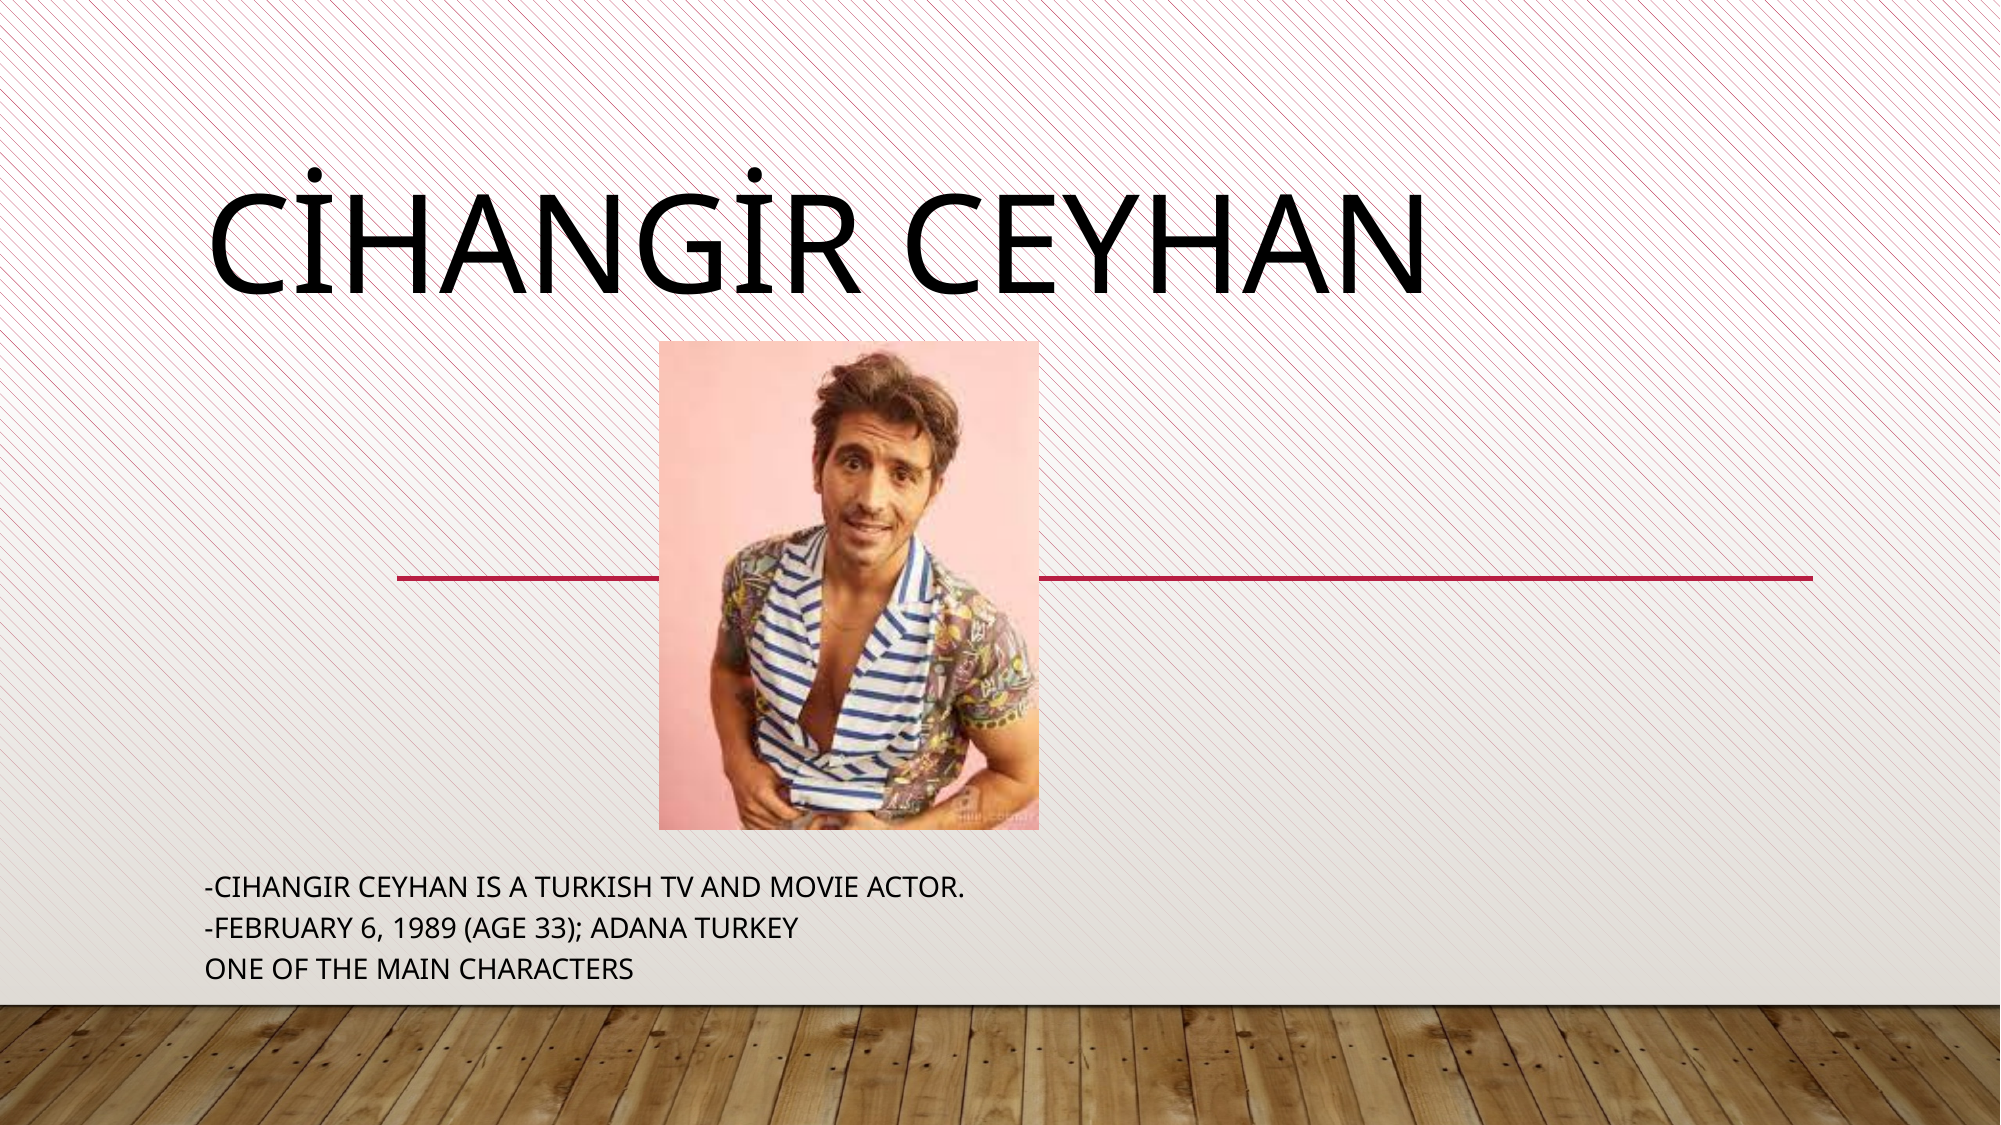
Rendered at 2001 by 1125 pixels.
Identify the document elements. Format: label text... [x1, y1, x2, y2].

picture [659, 341, 1040, 830]
title Cihangir Ceyhan [189, 0, 1658, 324]
picture [0, 1005, 2000, 1125]
subtitle -Cihangir Ceyhan is a Turkish TV and movie actor. -February 6, 1989 (age 33); Adana Turkey one of the main characters [189, 847, 1638, 1002]
